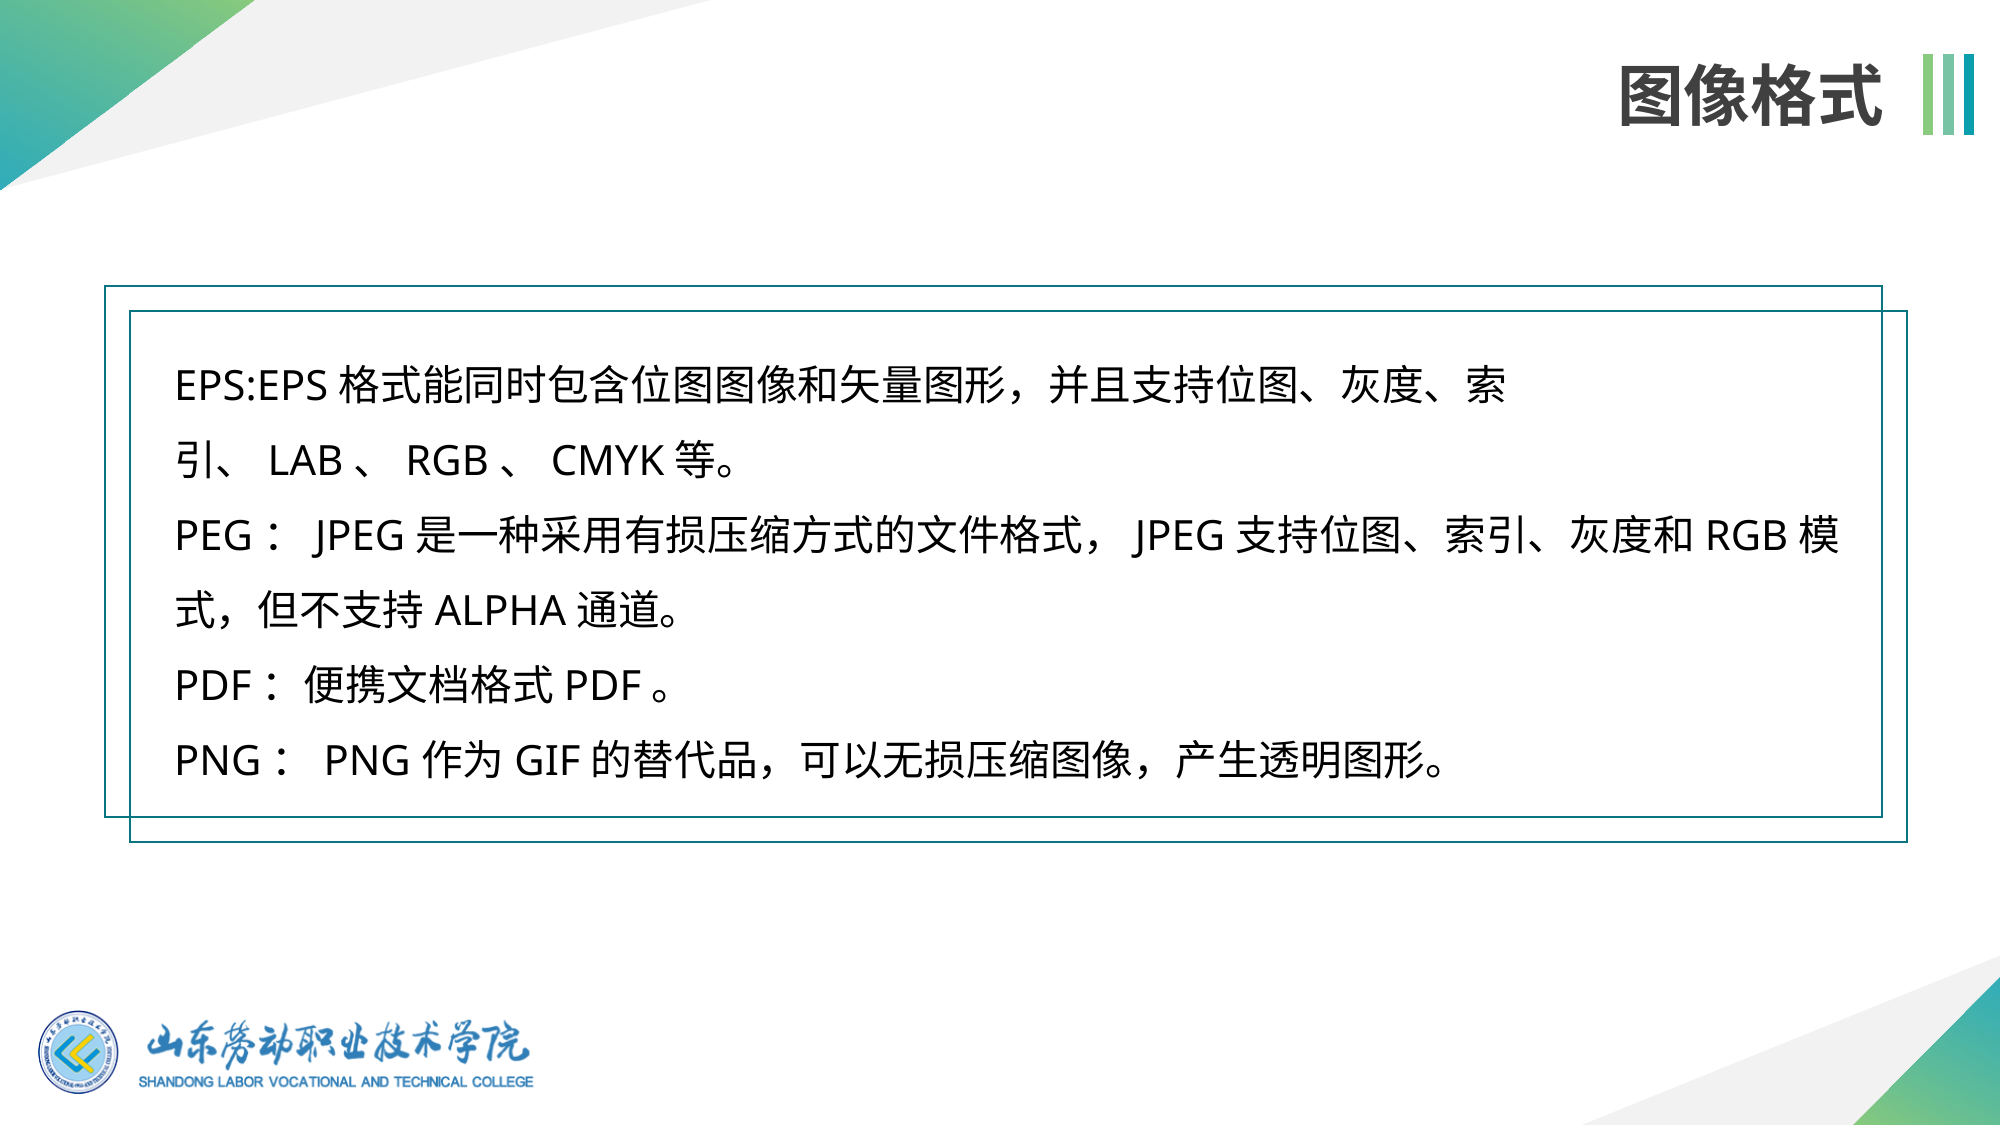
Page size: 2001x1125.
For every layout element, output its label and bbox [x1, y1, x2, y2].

text_box [0, 0, 2000, 1125]
text_box [1928, 54, 1969, 136]
picture [38, 1010, 550, 1094]
